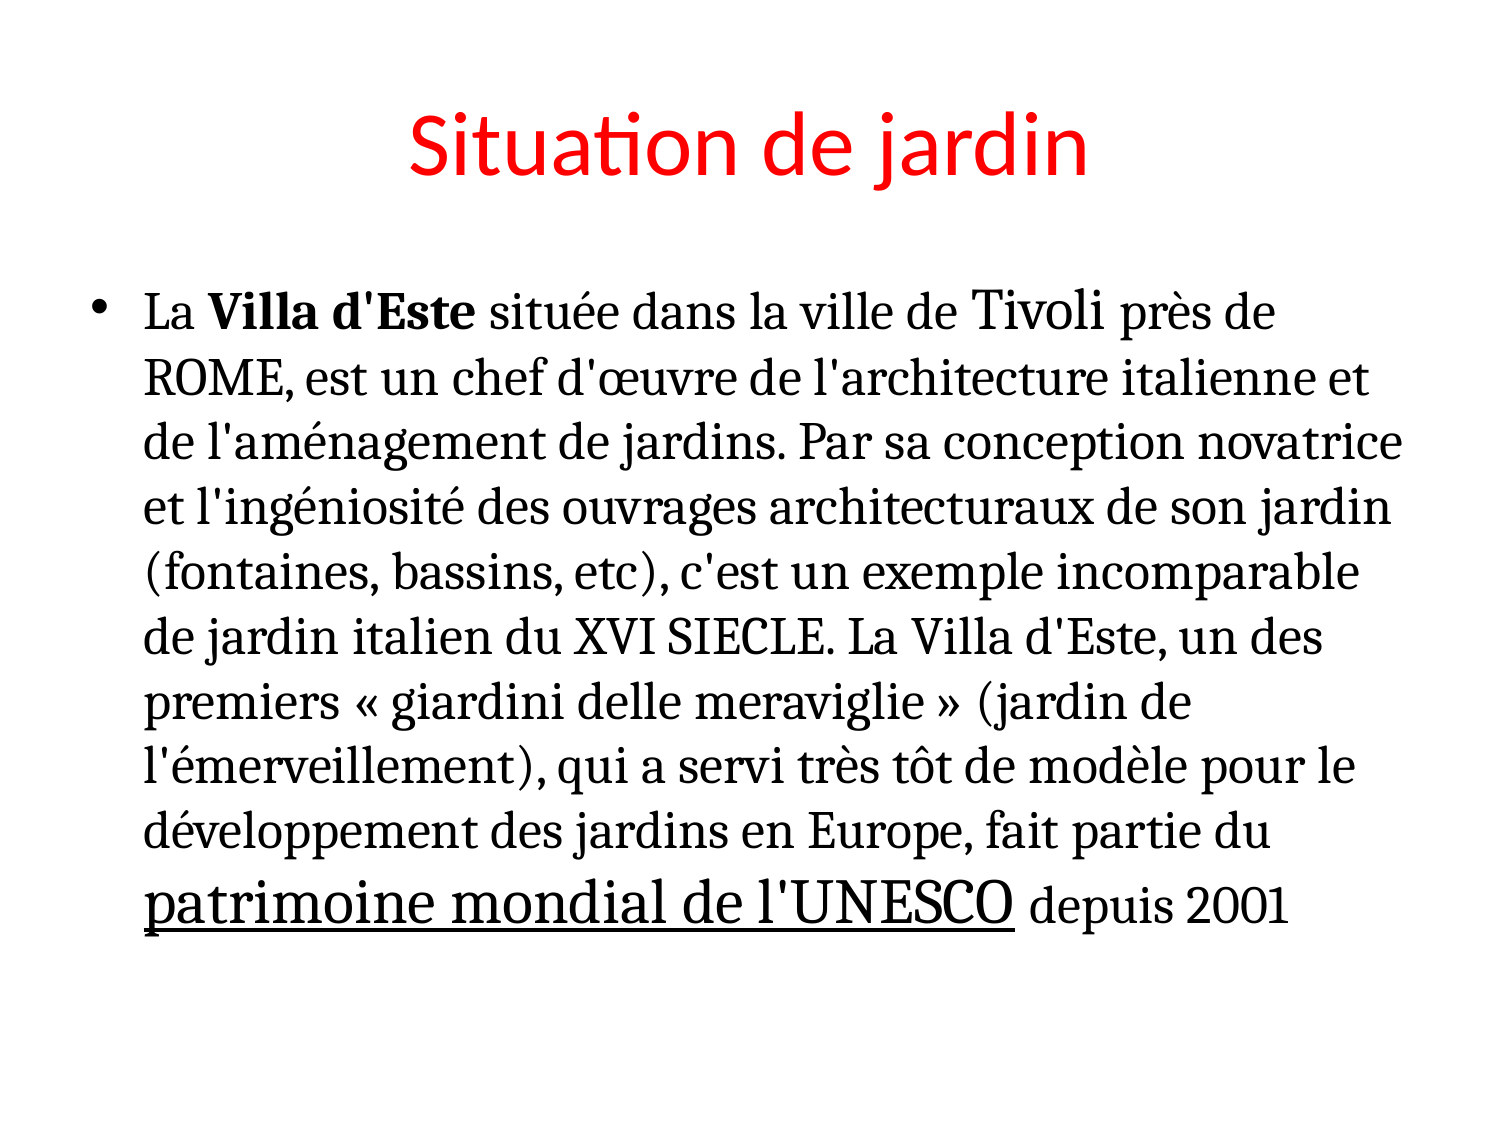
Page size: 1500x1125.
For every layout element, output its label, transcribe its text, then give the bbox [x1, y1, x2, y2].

title Situation de jardin [75, 45, 1425, 233]
list La Villa d'Este située dans la ville de Tivoli près de ROME, est un chef d'œuvre de l'architecture italienne et de l'aménagement de jardins. Par sa conception novatrice et l'ingéniosité des ouvrages architecturaux de son jardin (fontaines, bassins, etc), c'est un exemple incomparable de jardin italien du XVI siecle. La Villa d'Este, un des premiers « giardini delle meraviglie » (jardin de l'émerveillement), qui a servi très tôt de modèle pour le développement des jardins en Europe, fait partie du patrimoine mondial de l'UNESCO depuis 2001 [75, 262, 1425, 1005]
